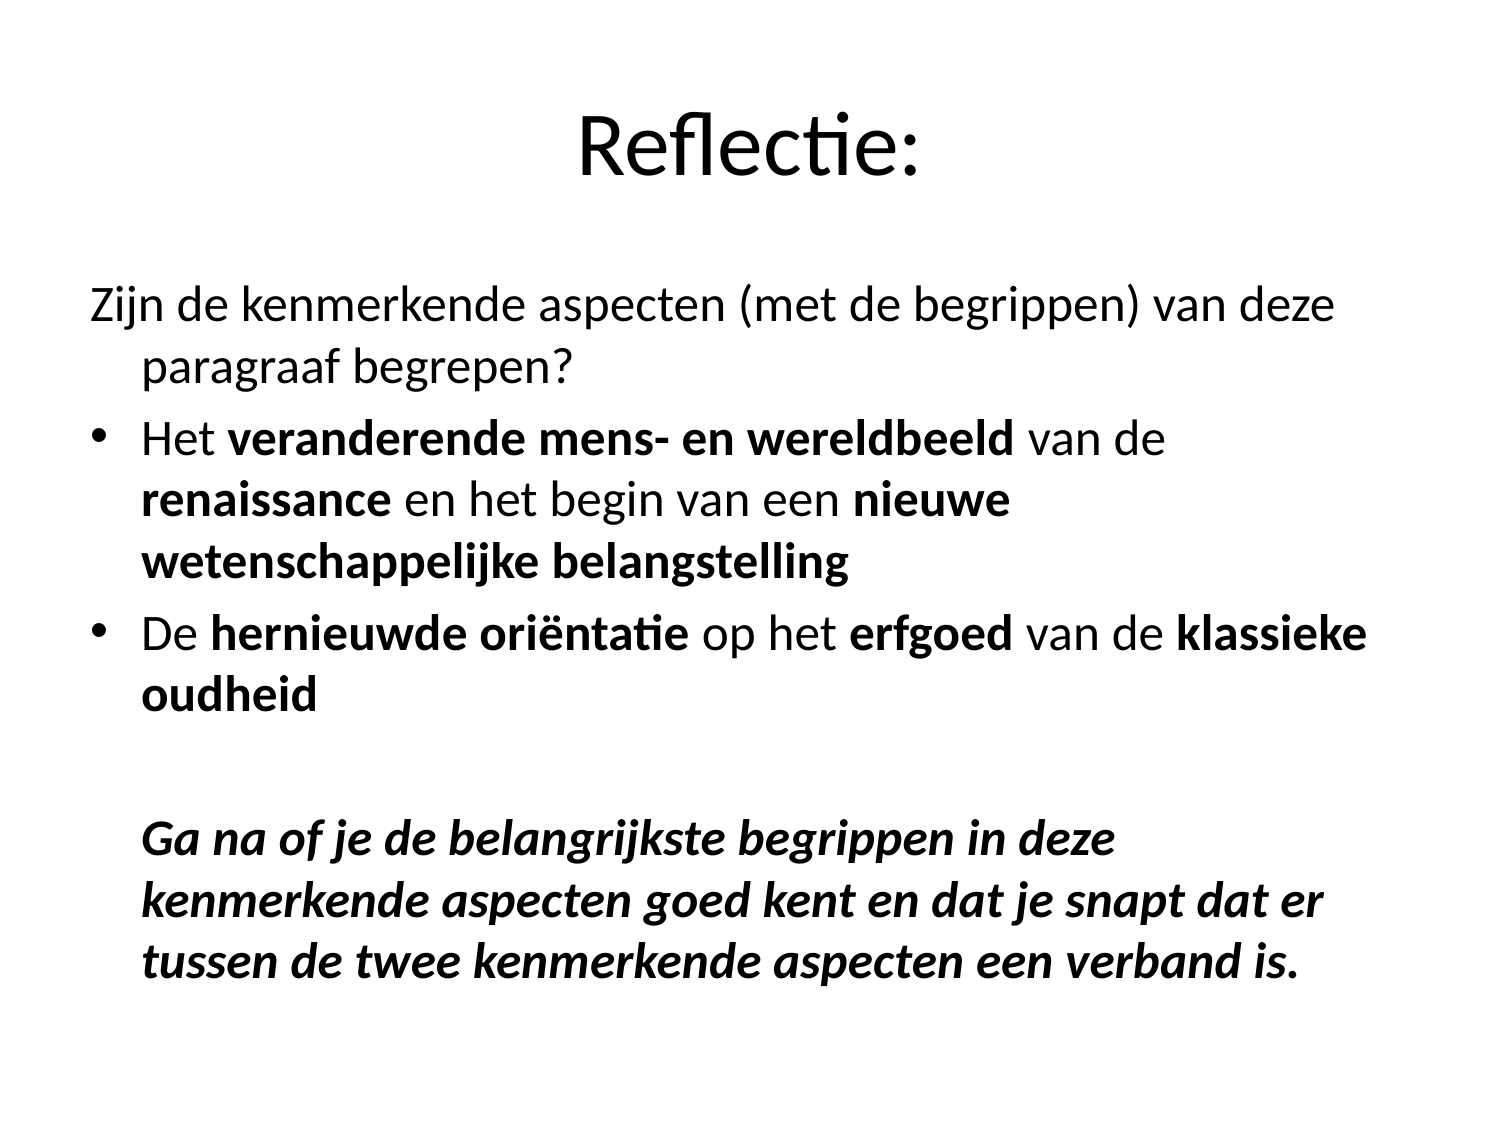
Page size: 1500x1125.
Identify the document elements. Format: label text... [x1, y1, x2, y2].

list Zijn de kenmerkende aspecten (met de begrippen) van deze paragraaf begrepen? Het veranderende mens- en wereldbeeld van de renaissance en het begin van een nieuwe wetenschappelijke belangstelling De hernieuwde oriëntatie op het erfgoed van de klassieke oudheid Ga na of je de belangrijkste begrippen in deze kenmerkende aspecten goed kent en dat je snapt dat er tussen de twee kenmerkende aspecten een verband is. [75, 262, 1425, 1005]
title Reflectie: [75, 45, 1425, 233]
